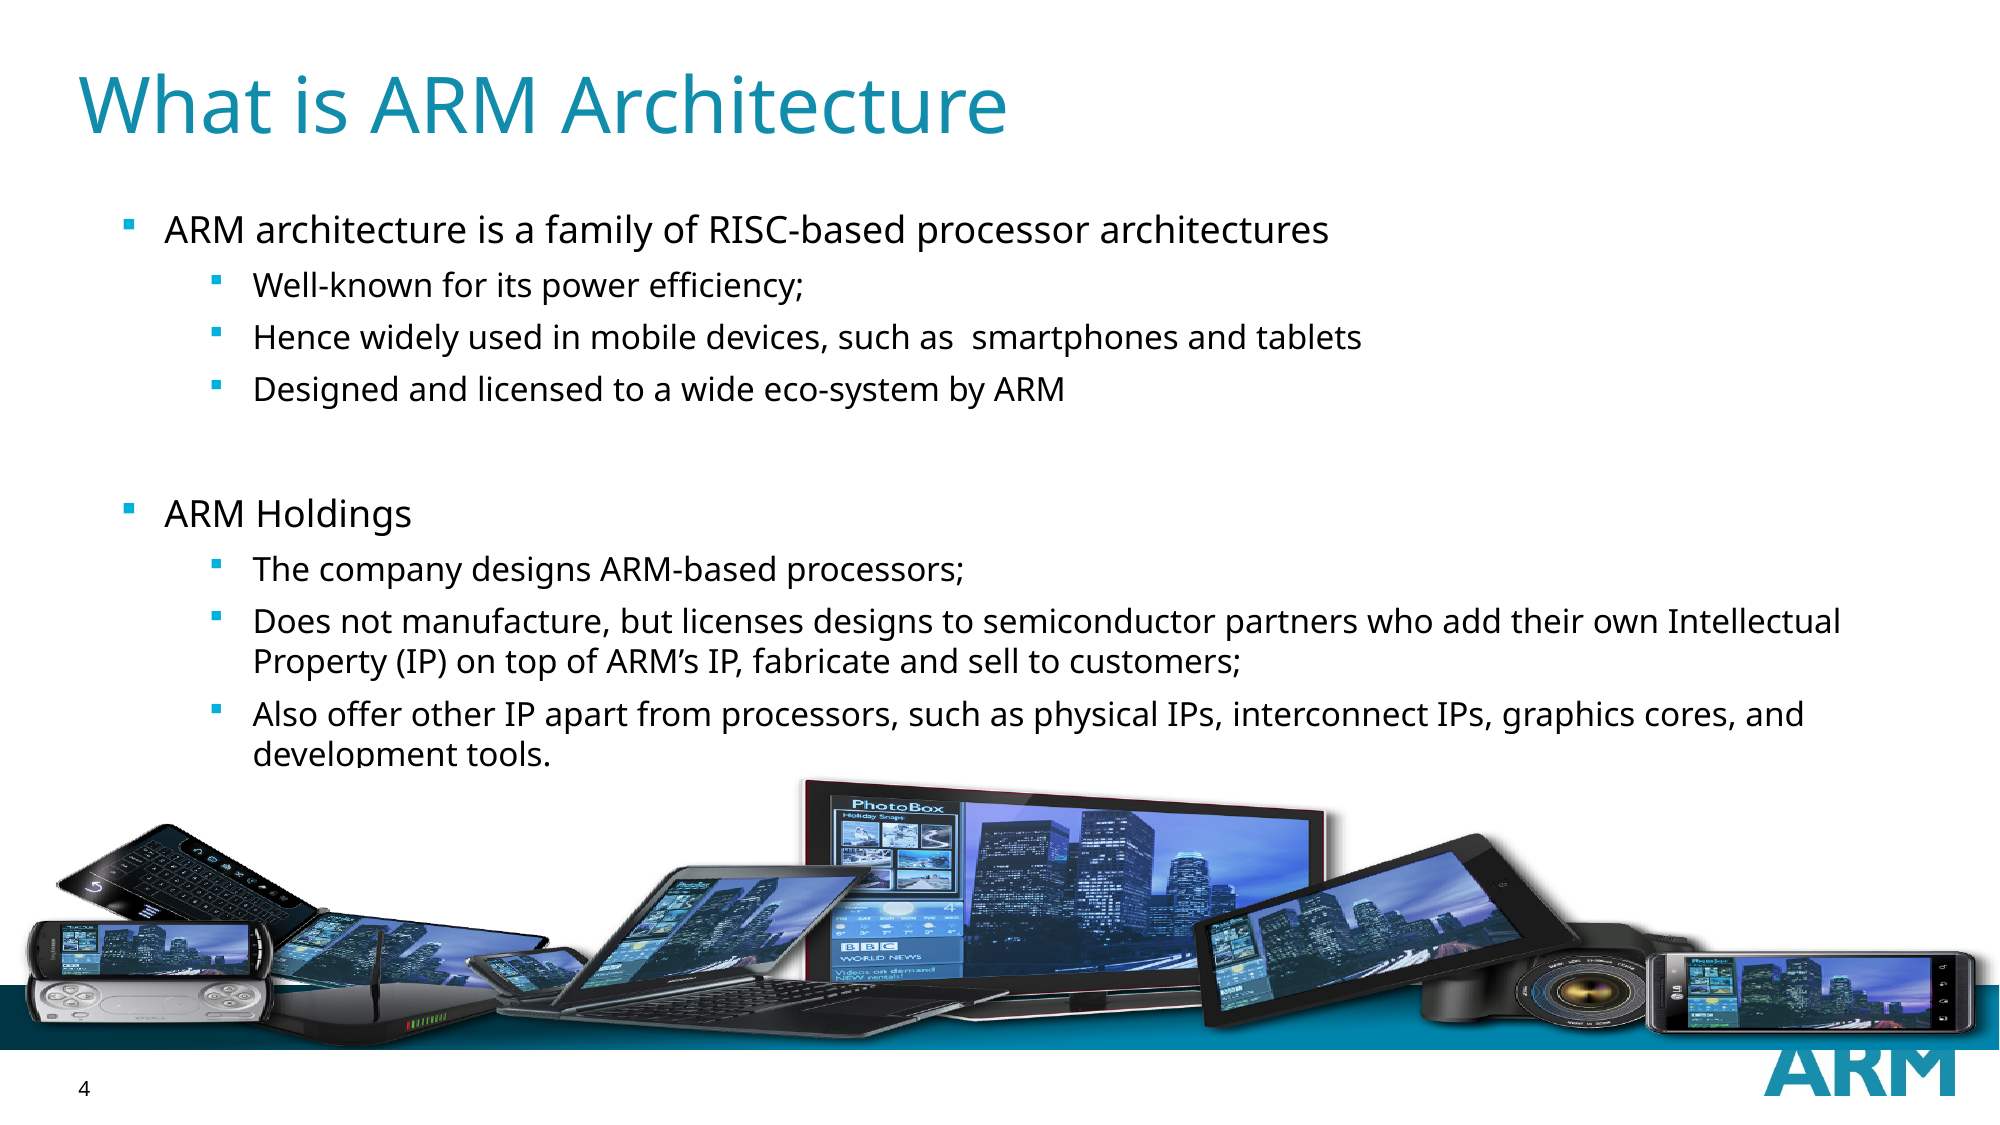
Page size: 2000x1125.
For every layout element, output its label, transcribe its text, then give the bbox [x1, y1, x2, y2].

picture [0, 768, 2000, 1047]
picture [1763, 1051, 1955, 1096]
list ARM architecture is a family of RISC-based processor architectures Well-known for its power efficiency; Hence widely used in mobile devices, such as smartphones and tablets Designed and licensed to a wide eco-system by ARM ARM Holdings The company designs ARM-based processors; Does not manufacture, but licenses designs to semiconductor partners who add their own Intellectual Property (IP) on top of ARM’s IP, fabricate and sell to customers; Also offer other IP apart from processors, such as physical IPs, interconnect IPs, graphics cores, and development tools. [120, 206, 1894, 758]
title What is ARM Architecture [78, 55, 1910, 150]
